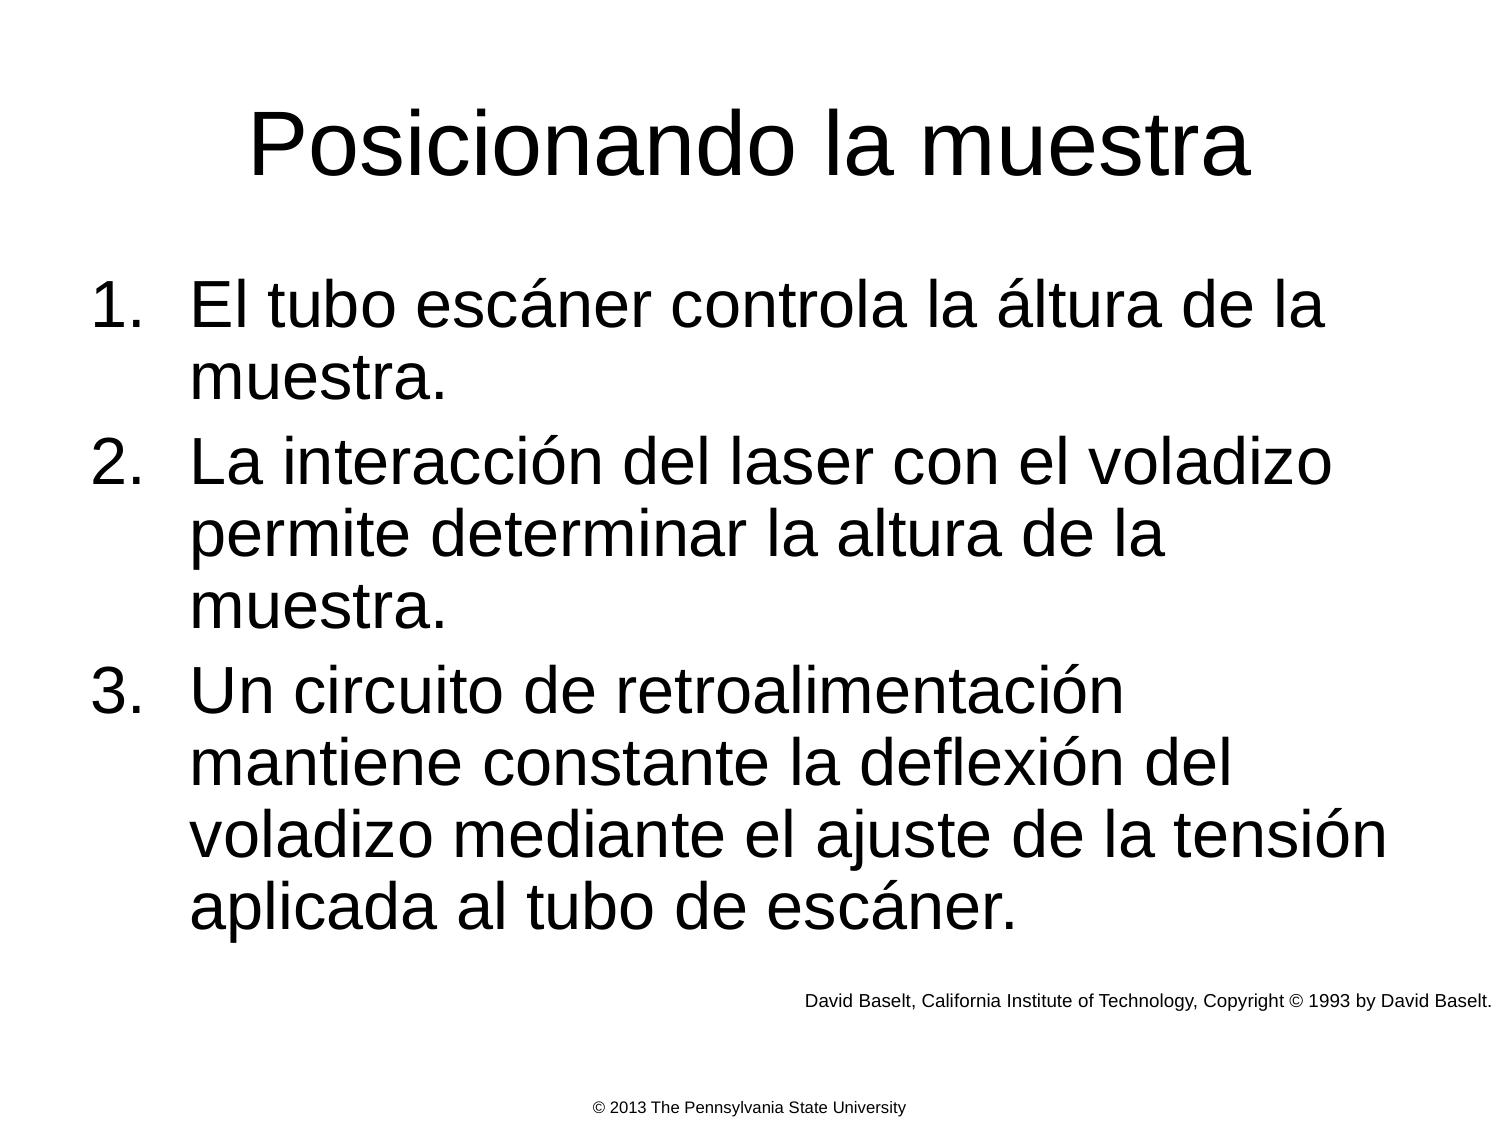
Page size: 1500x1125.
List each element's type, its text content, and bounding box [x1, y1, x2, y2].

list El tubo escáner controla la áltura de la muestra. La interacción del laser con el voladizo permite determinar la altura de la muestra. Un circuito de retroalimentación mantiene constante la deflexión del voladizo mediante el ajuste de la tensión aplicada al tubo de escáner. [74, 262, 1426, 951]
text_box David Baselt, California Institute of Technology, Copyright © 1993 by David Baselt. [790, 980, 1500, 1019]
title Posicionando la muestra [74, 44, 1426, 233]
